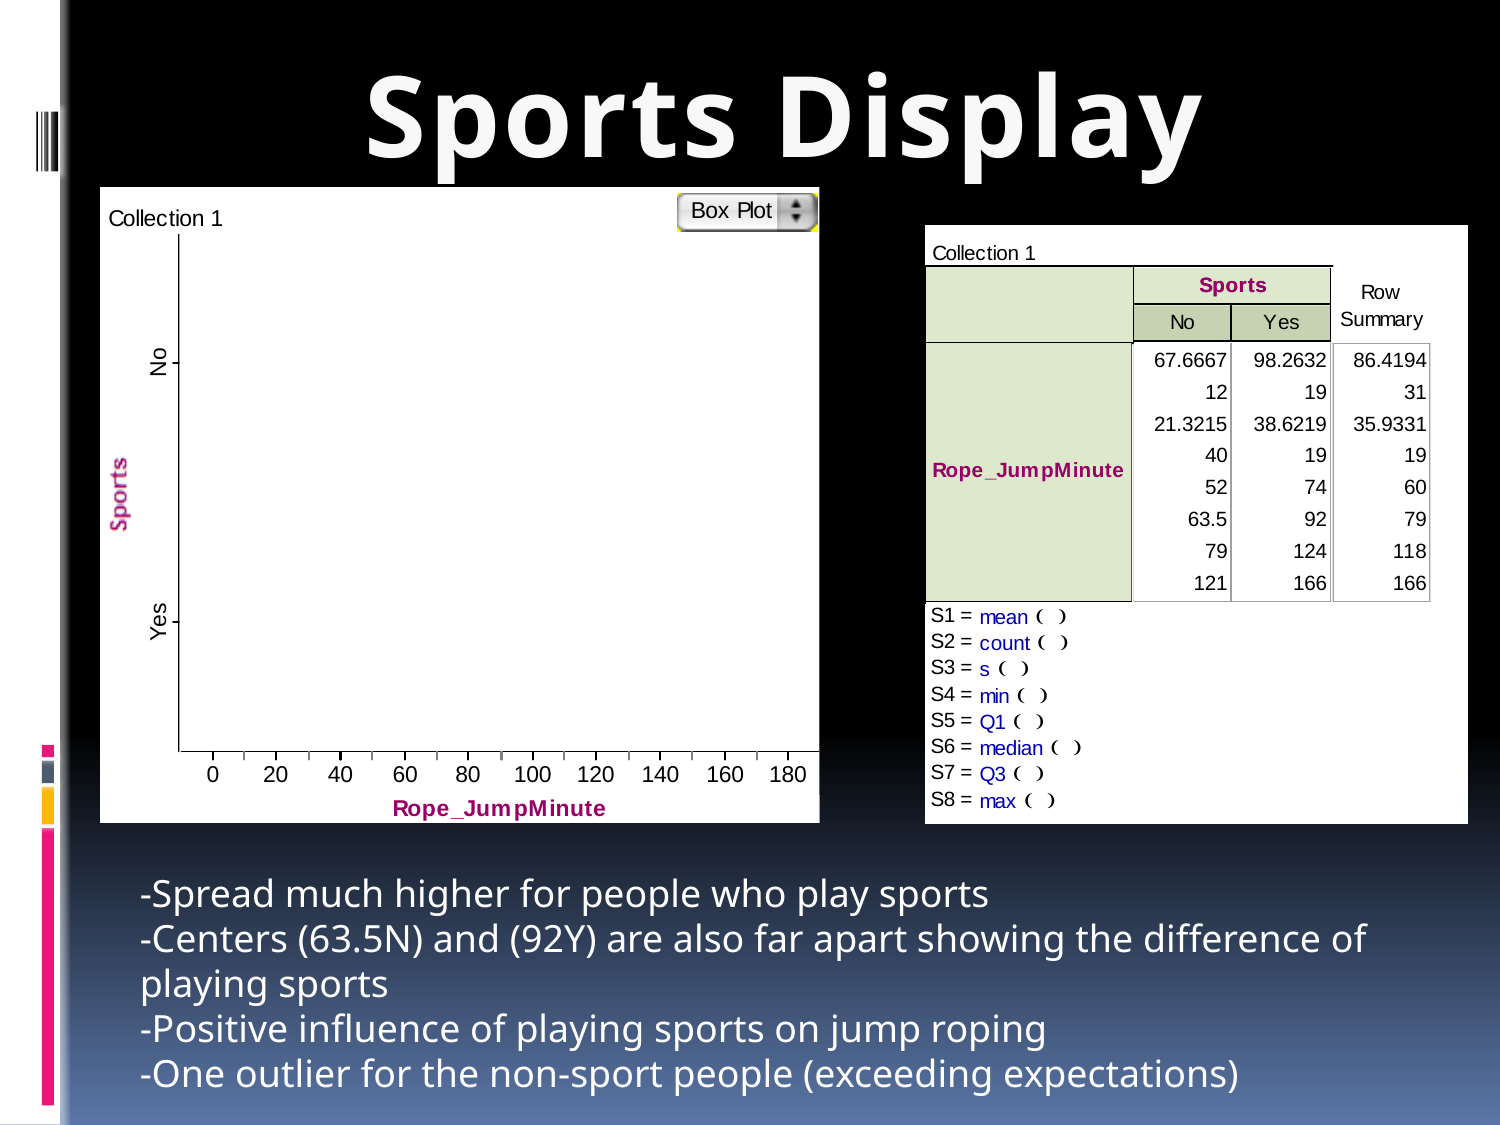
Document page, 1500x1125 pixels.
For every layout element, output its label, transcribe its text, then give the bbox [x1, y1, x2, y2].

text_box Sports Display [349, 37, 1220, 188]
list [99, 187, 822, 825]
picture [924, 224, 1471, 826]
text_box -Spread much higher for people who play sports -Centers (63.5N) and (92Y) are also far apart showing the difference of playing sports -Positive influence of playing sports on jump roping -One outlier for the non-sport people (exceeding expectations) [124, 862, 1400, 1103]
